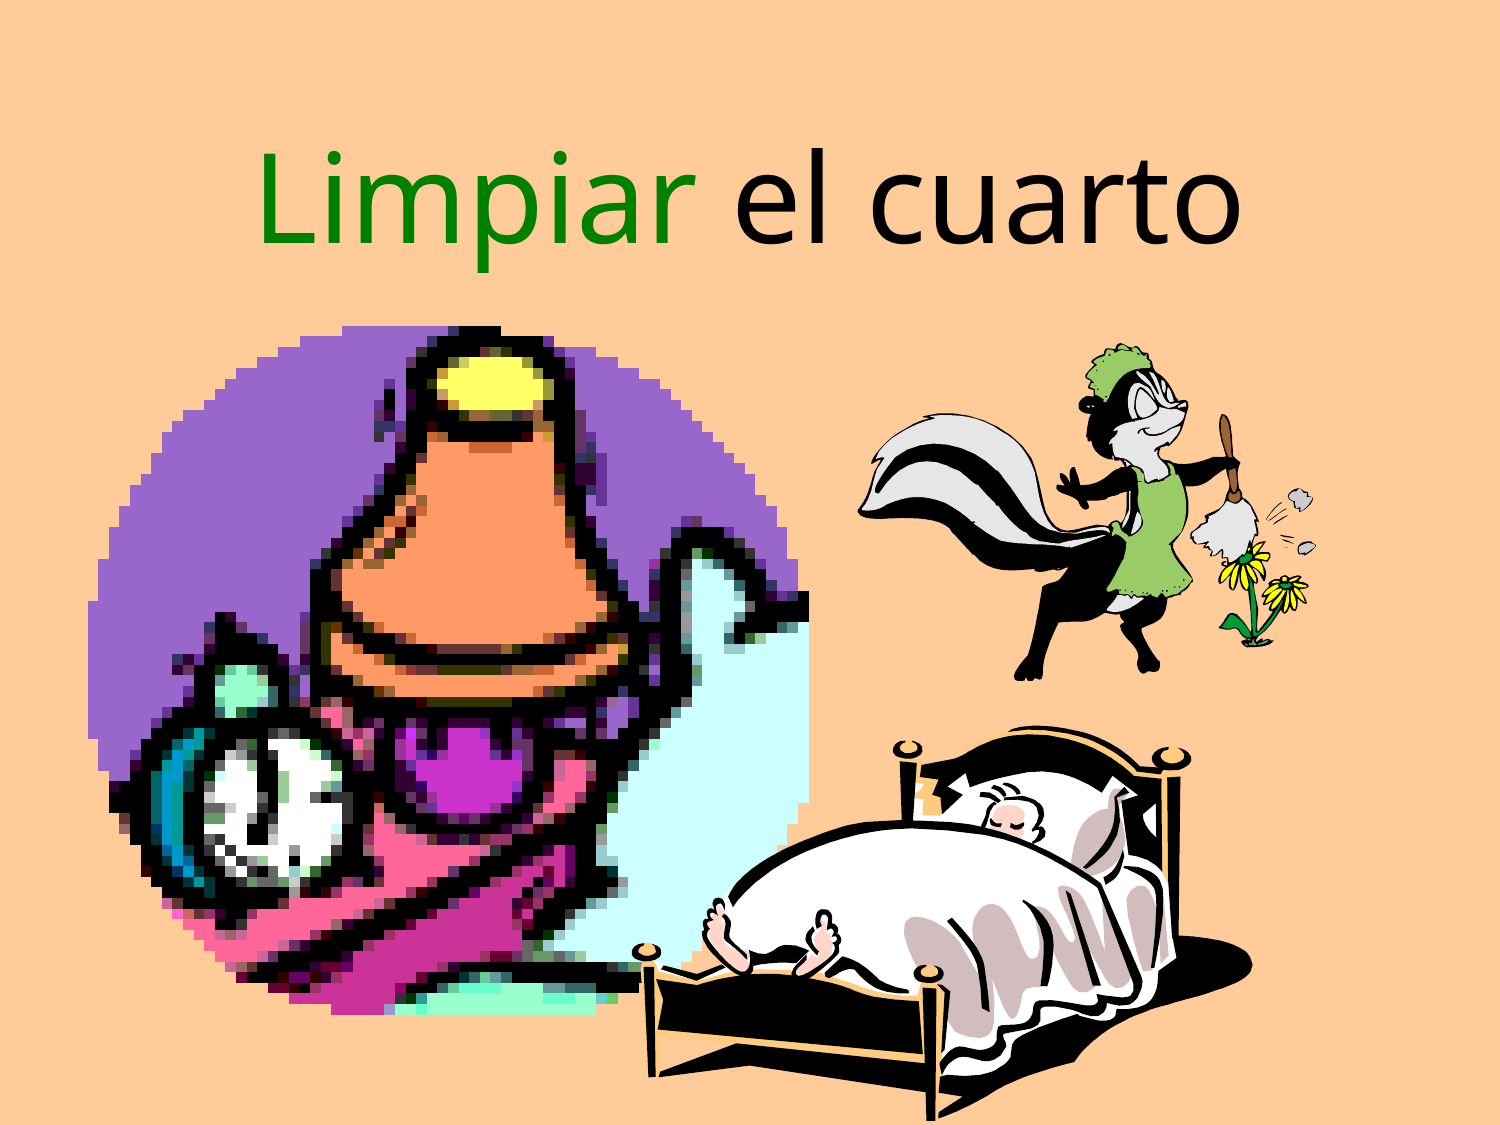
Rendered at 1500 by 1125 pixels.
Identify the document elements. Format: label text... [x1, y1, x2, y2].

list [88, 326, 810, 1016]
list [631, 721, 1257, 1125]
title Limpiar el cuarto [112, 99, 1388, 288]
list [857, 328, 1330, 681]
